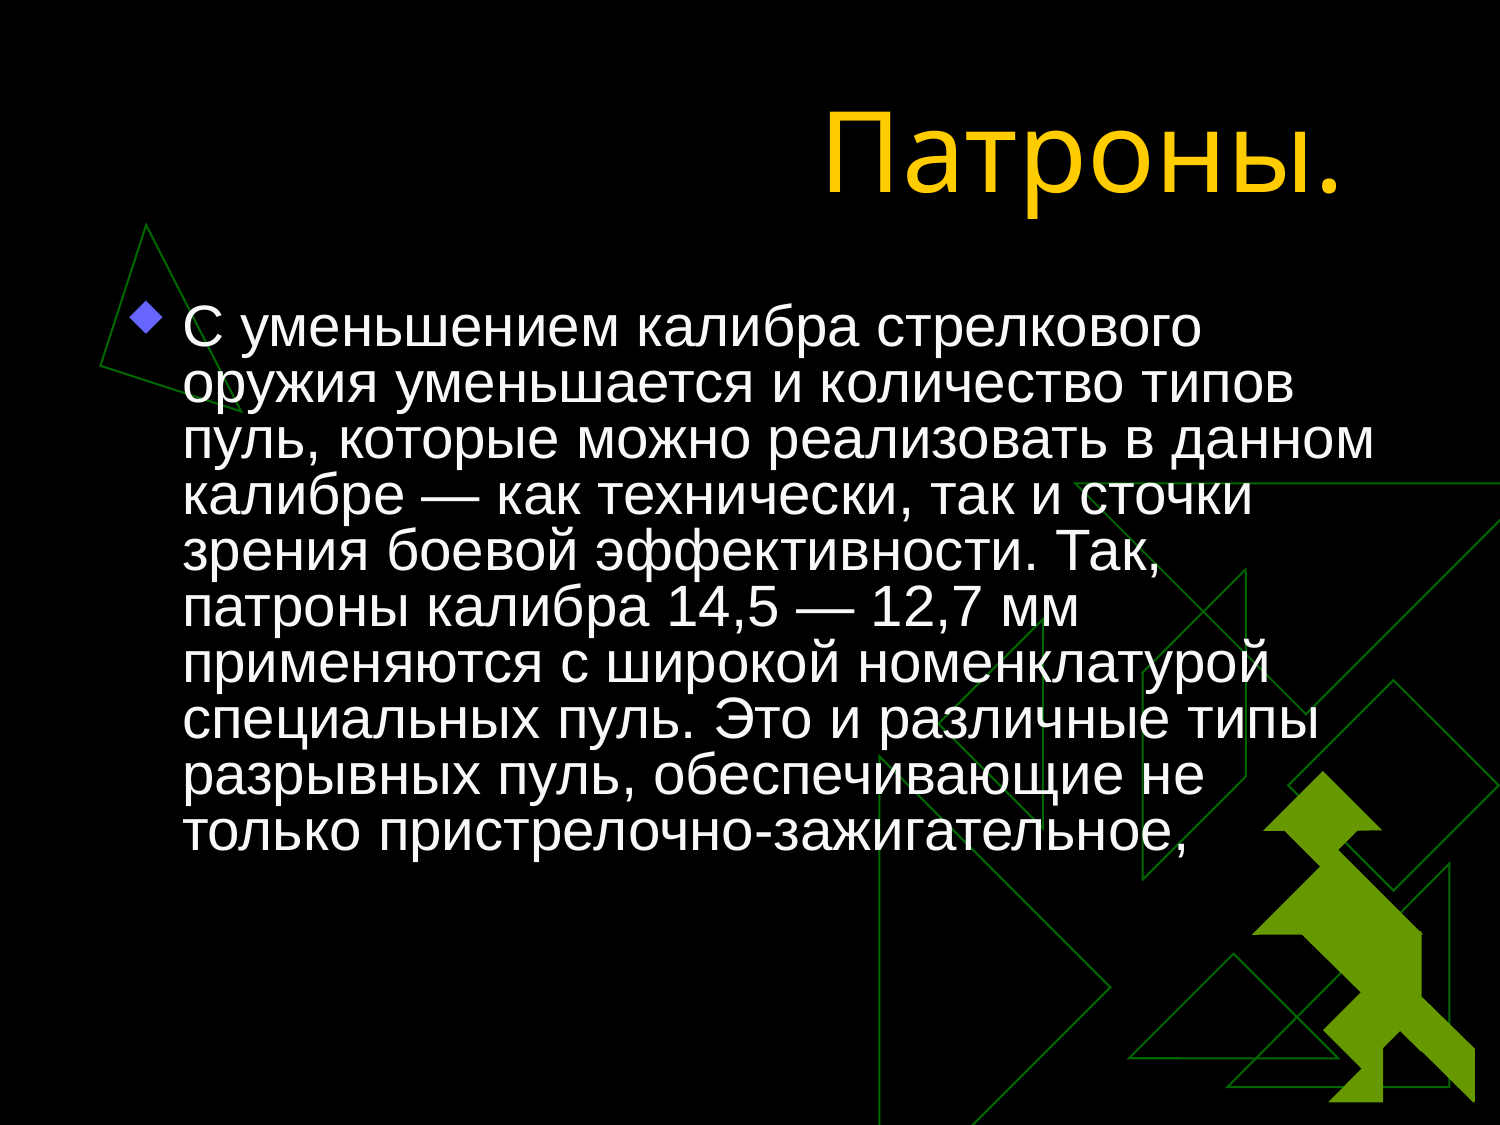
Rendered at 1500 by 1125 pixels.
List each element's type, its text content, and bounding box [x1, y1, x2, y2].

list С уменьшением калибра стрелкового оружия уменьшается и количество типов пуль, которые можно реализовать в данном калибре — как технически, так и сточки зрения боевой эффективности. Так, патроны калибра 14,5 — 12,7 мм применяются с широкой номенклатурой специальных пуль. Это и различные типы разрывных пуль, обеспечивающие не только пристрелочно-зажигательное, [110, 294, 1395, 970]
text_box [1278, 789, 1475, 1102]
title Патроны. [197, 51, 1361, 262]
